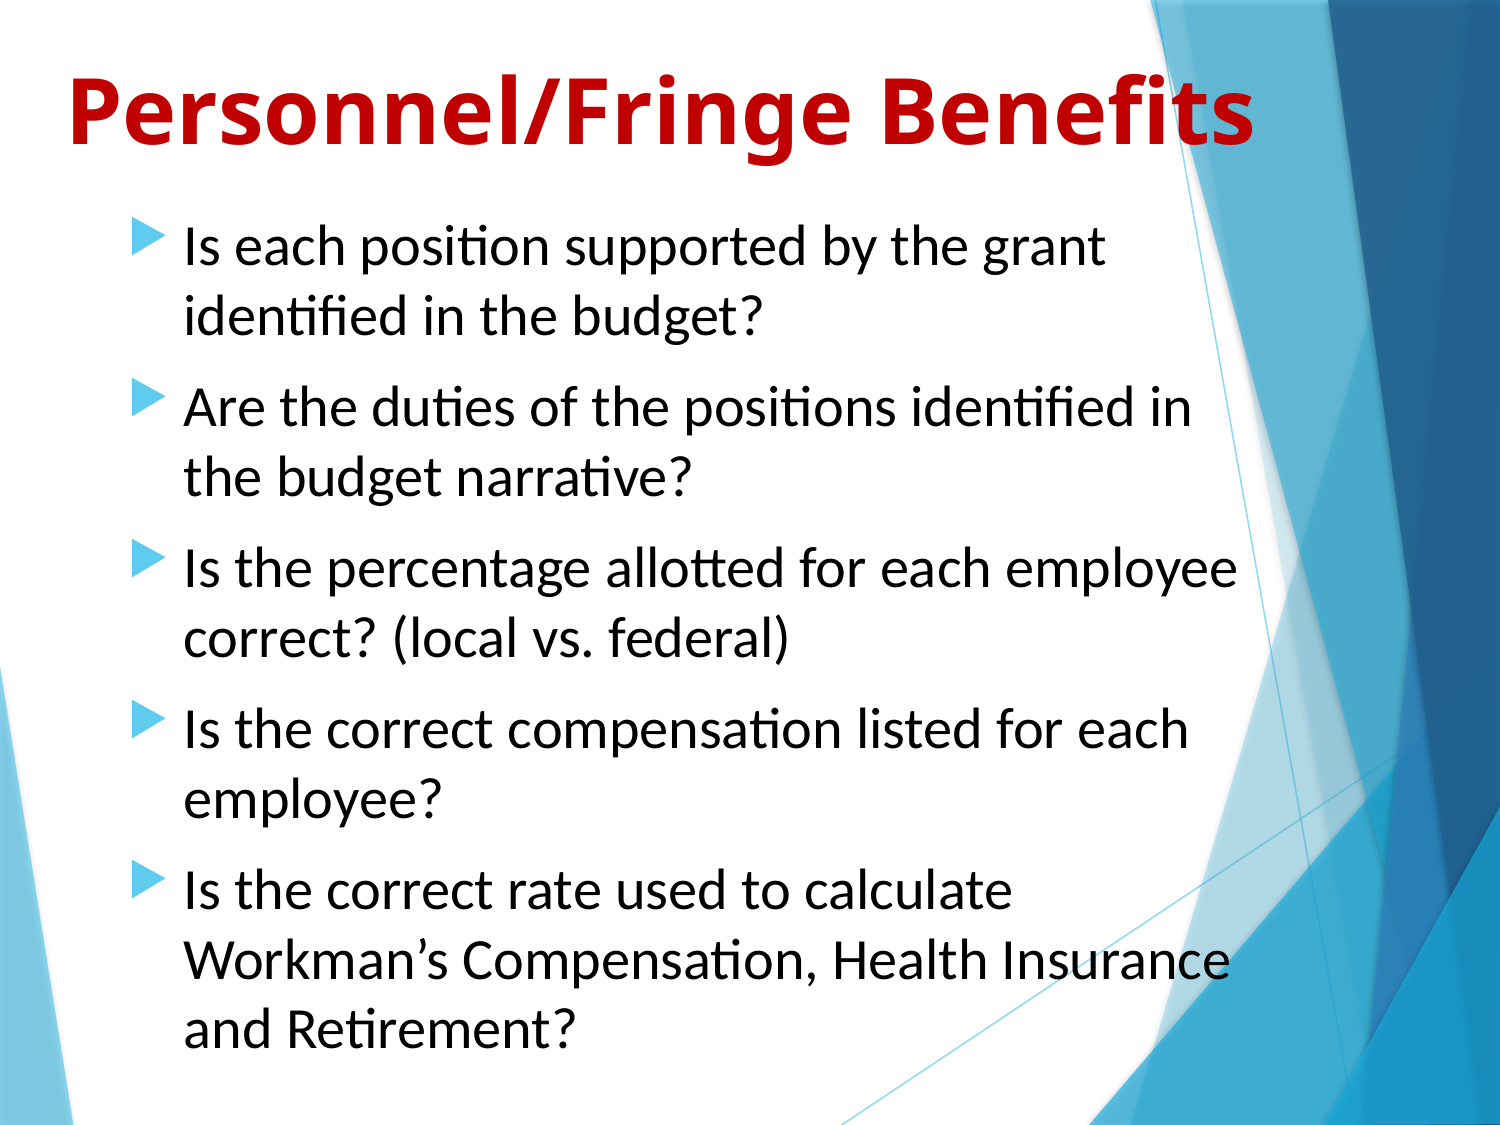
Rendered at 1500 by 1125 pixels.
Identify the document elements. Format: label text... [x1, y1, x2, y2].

list Is each position supported by the grant identified in the budget? Are the duties of the positions identified in the budget narrative? Is the percentage allotted for each employee correct? (local vs. federal) Is the correct compensation listed for each employee? Is the correct rate used to calculate Workman’s Compensation, Health Insurance and Retirement? [112, 200, 1263, 950]
title Personnel/Fringe Benefits [50, 45, 1450, 188]
